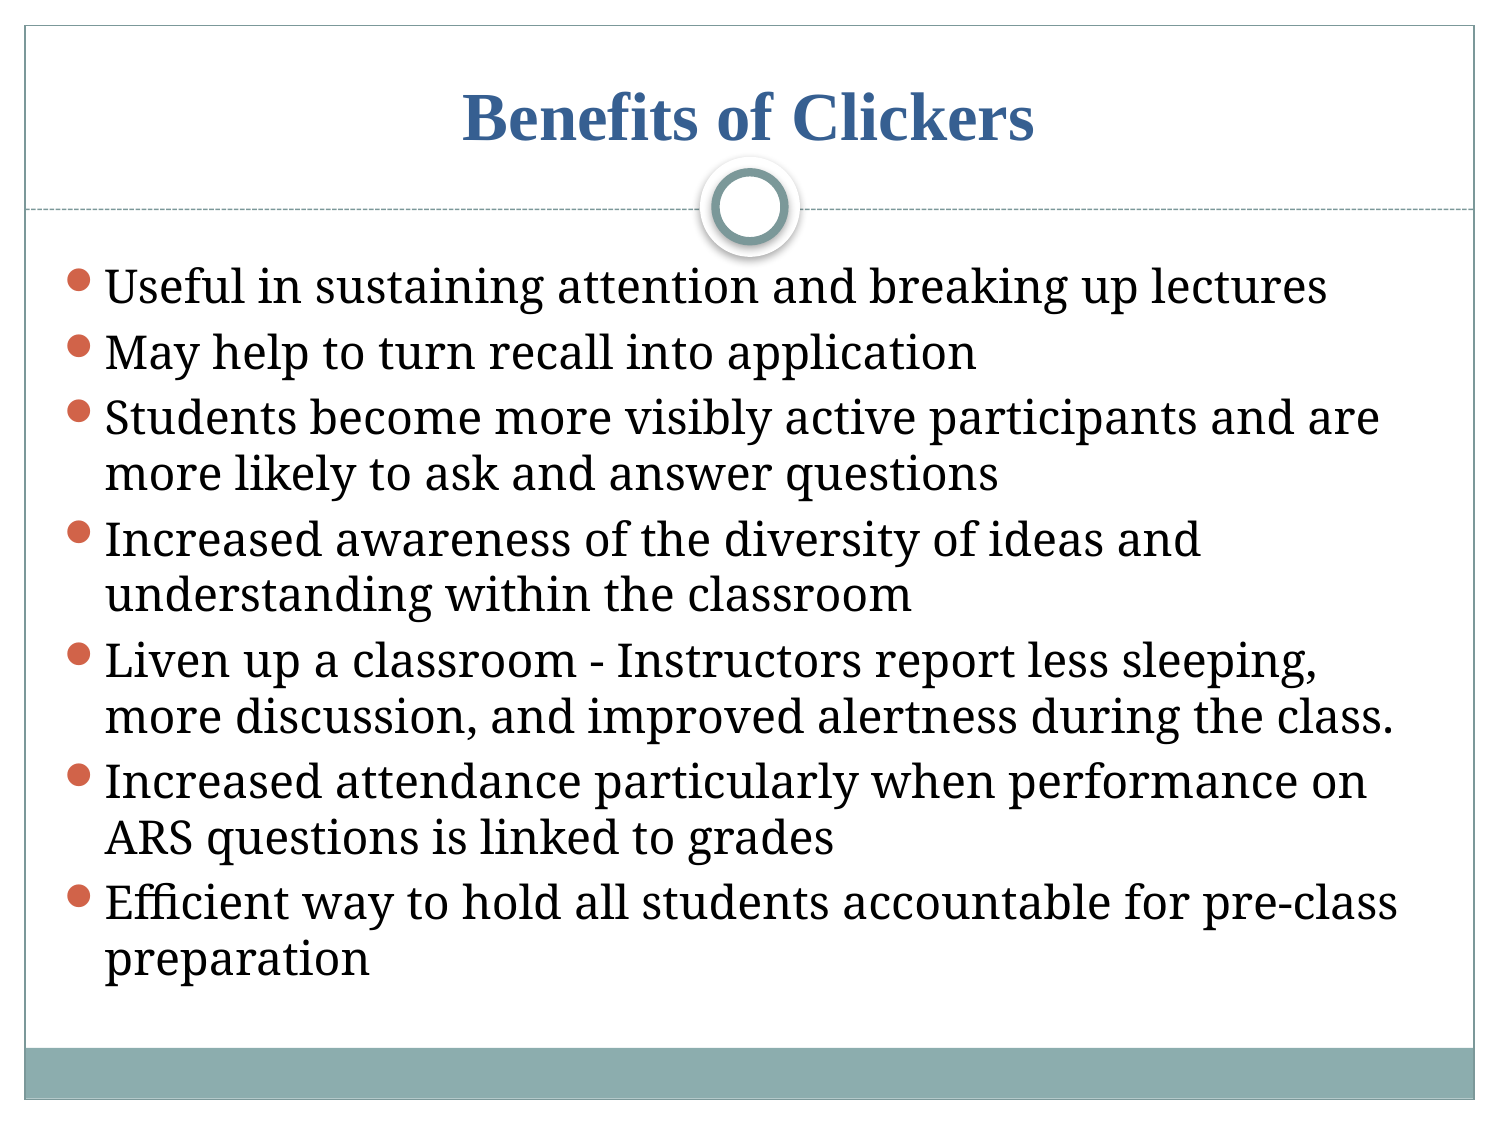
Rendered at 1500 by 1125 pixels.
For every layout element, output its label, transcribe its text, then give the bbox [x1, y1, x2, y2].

list Useful in sustaining attention and breaking up lectures May help to turn recall into application Students become more visibly active participants and are more likely to ask and answer questions Increased awareness of the diversity of ideas and understanding within the classroom Liven up a classroom - Instructors report less sleeping, more discussion, and improved alertness during the class. Increased attendance particularly when performance on ARS questions is linked to grades Efficient way to hold all students accountable for pre-class preparation [49, 249, 1450, 1005]
title Benefits of Clickers [49, 37, 1450, 162]
